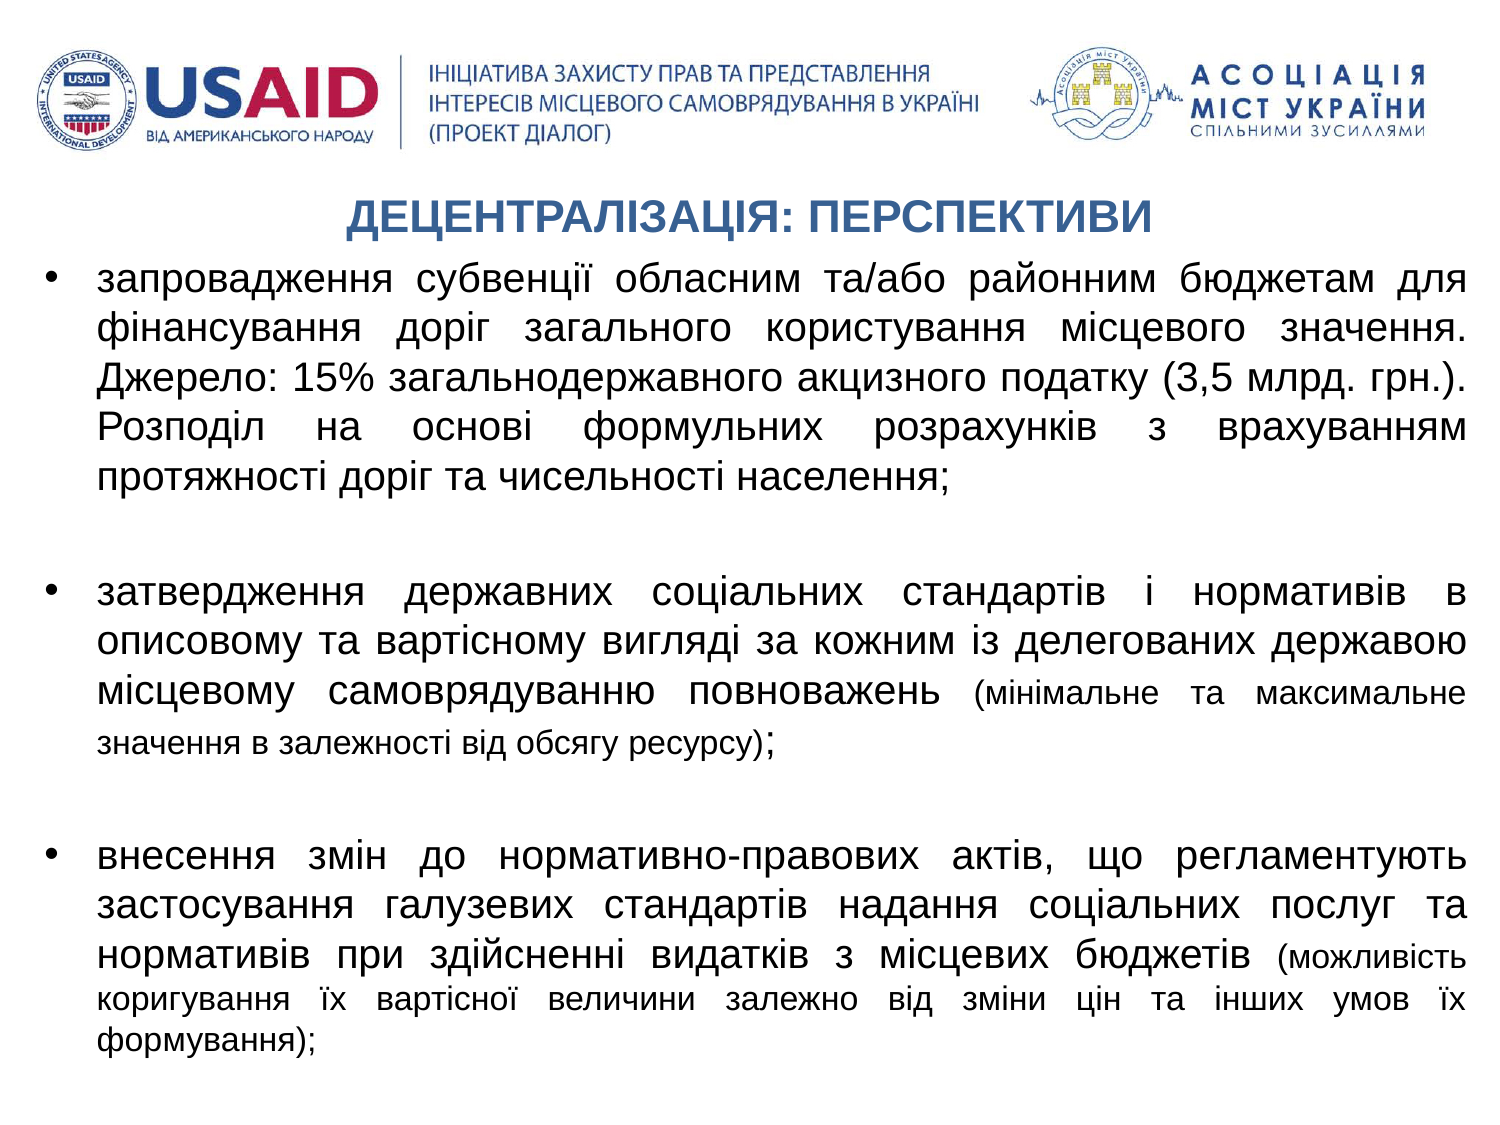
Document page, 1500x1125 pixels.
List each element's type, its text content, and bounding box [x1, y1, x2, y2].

picture [0, 0, 1500, 198]
subtitle запровадження субвенції обласним та/або районним бюджетам для фінансування доріг загального користування місцевого значення. Джерело: 15% загальнодержавного акцизного податку (3,5 млрд. грн.). Розподіл на основі формульних розрахунків з врахуванням протяжності доріг та чисельності населення; затвердження державних соціальних стандартів і нормативів в описовому та вартісному вигляді за кожним із делегованих державою місцевому самоврядуванню повноважень (мінімальне та максимальне значення в залежності від обсягу ресурсу); внесення змін до нормативно-правових актів, що регламентують застосування галузевих стандартів надання соціальних послуг та нормативів при здійсненні видатків з місцевих бюджетів (можливість коригування їх вартісної величини залежно від зміни цін та інших умов їх формування); [29, 243, 1483, 1071]
title ДЕЦЕНТРАЛІЗАЦІЯ: ПЕРСПЕКТИВИ [112, 207, 1388, 243]
